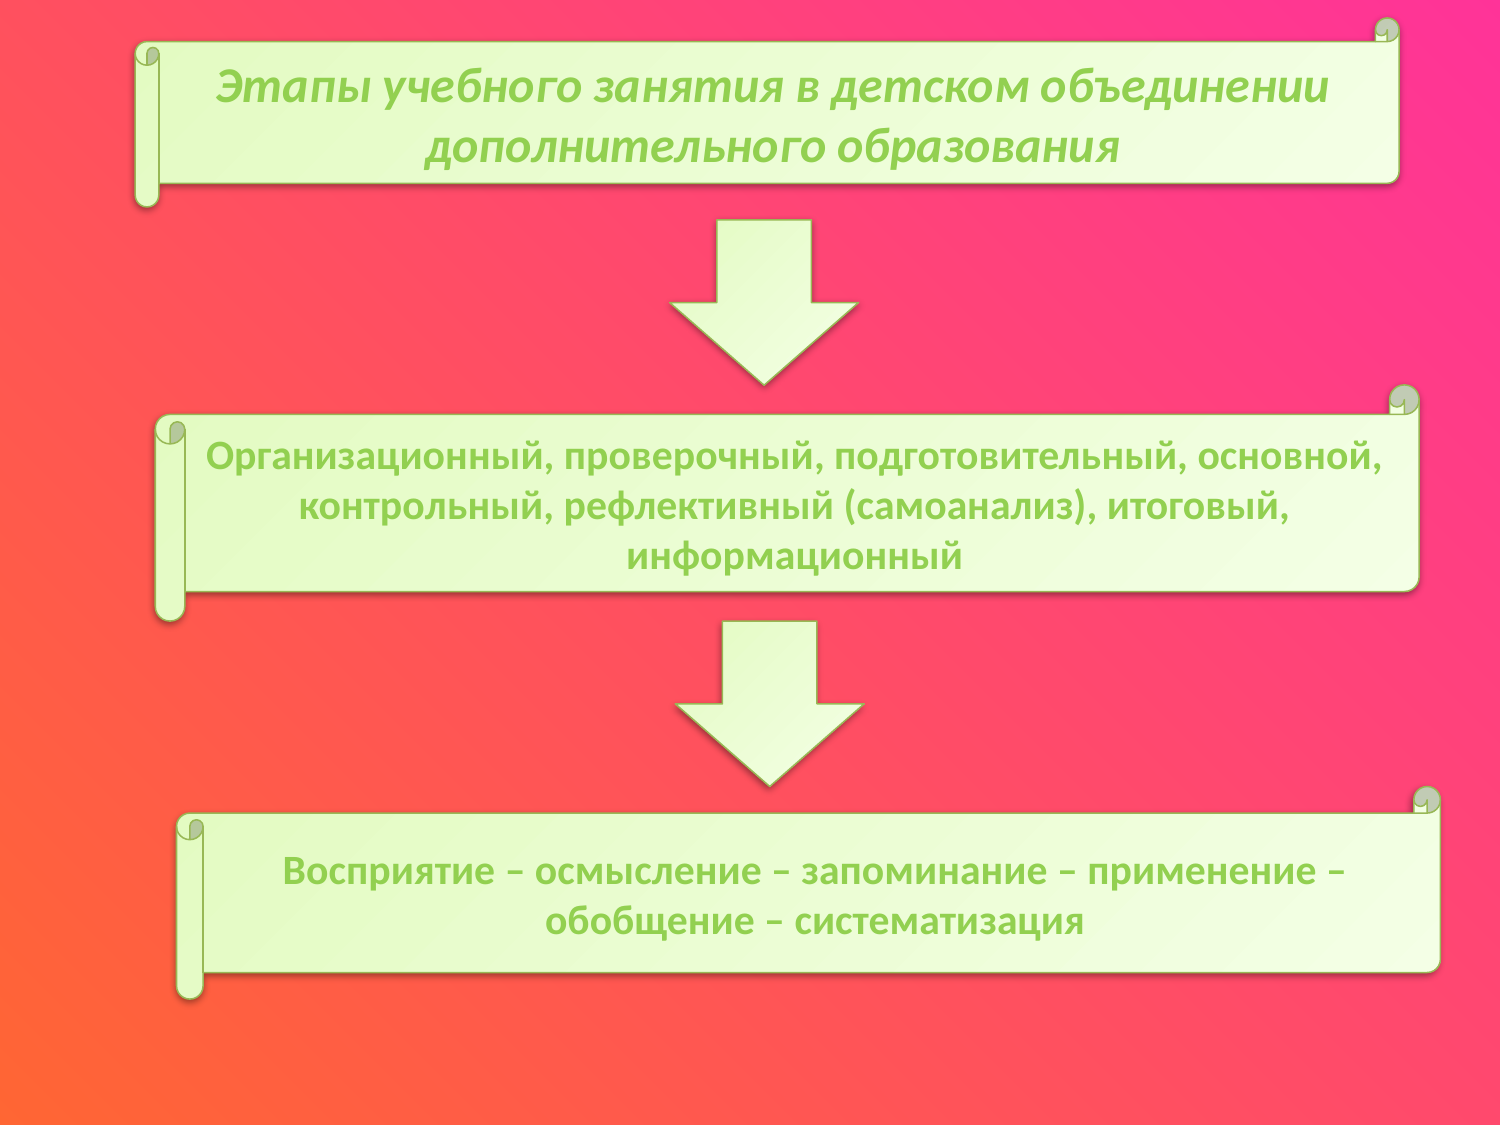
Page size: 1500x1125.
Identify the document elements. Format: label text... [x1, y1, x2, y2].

text_box [668, 219, 860, 386]
text_box Этапы учебного занятия в детском объединении дополнительного образования [134, 17, 1400, 208]
text_box [674, 620, 865, 788]
text_box Организационный, проверочный, подготовительный, основной, контрольный, рефлективный (самоанализ), итоговый, информационный [154, 384, 1420, 622]
text_box Восприятие – осмысление – запоминание – применение – обобщение – систематизация [175, 785, 1442, 1000]
